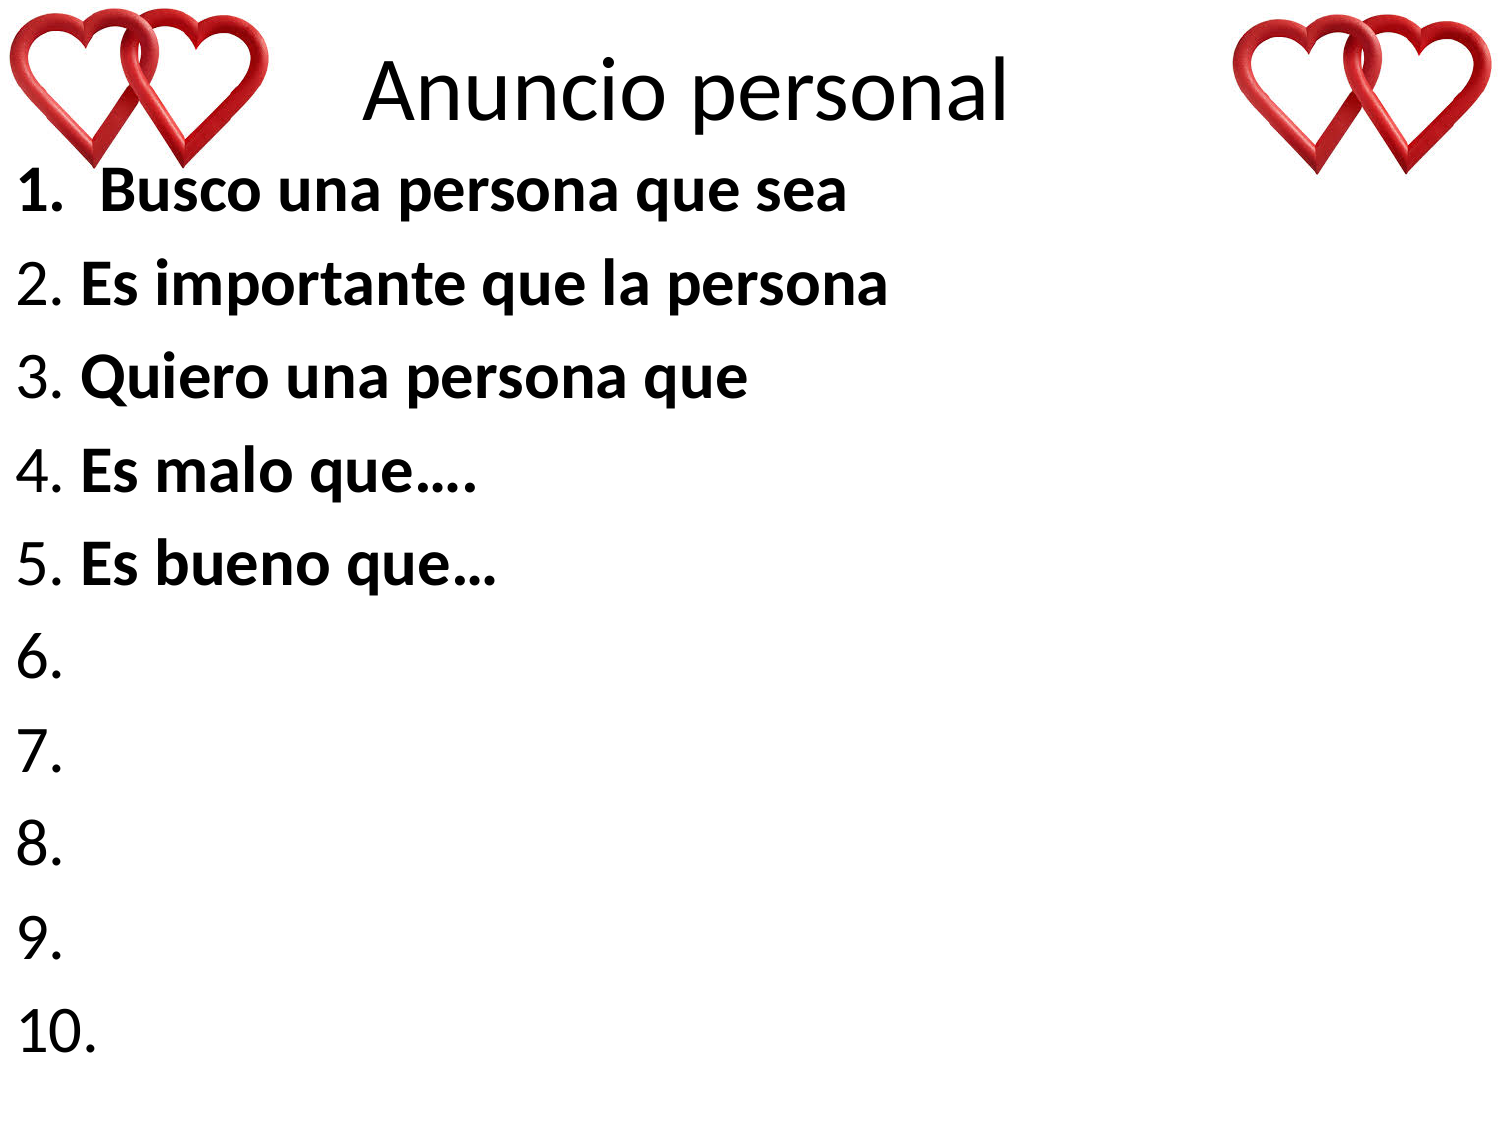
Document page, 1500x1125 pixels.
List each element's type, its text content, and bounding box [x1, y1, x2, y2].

picture [0, 0, 277, 176]
picture [1222, 5, 1500, 182]
list Busco una persona que sea 2. Es importante que la persona 3. Quiero una persona que 4. Es malo que…. 5. Es bueno que… 6. 7. 8. 9. 10. [0, 137, 1500, 1125]
title Anuncio personal [281, 5, 1125, 137]
